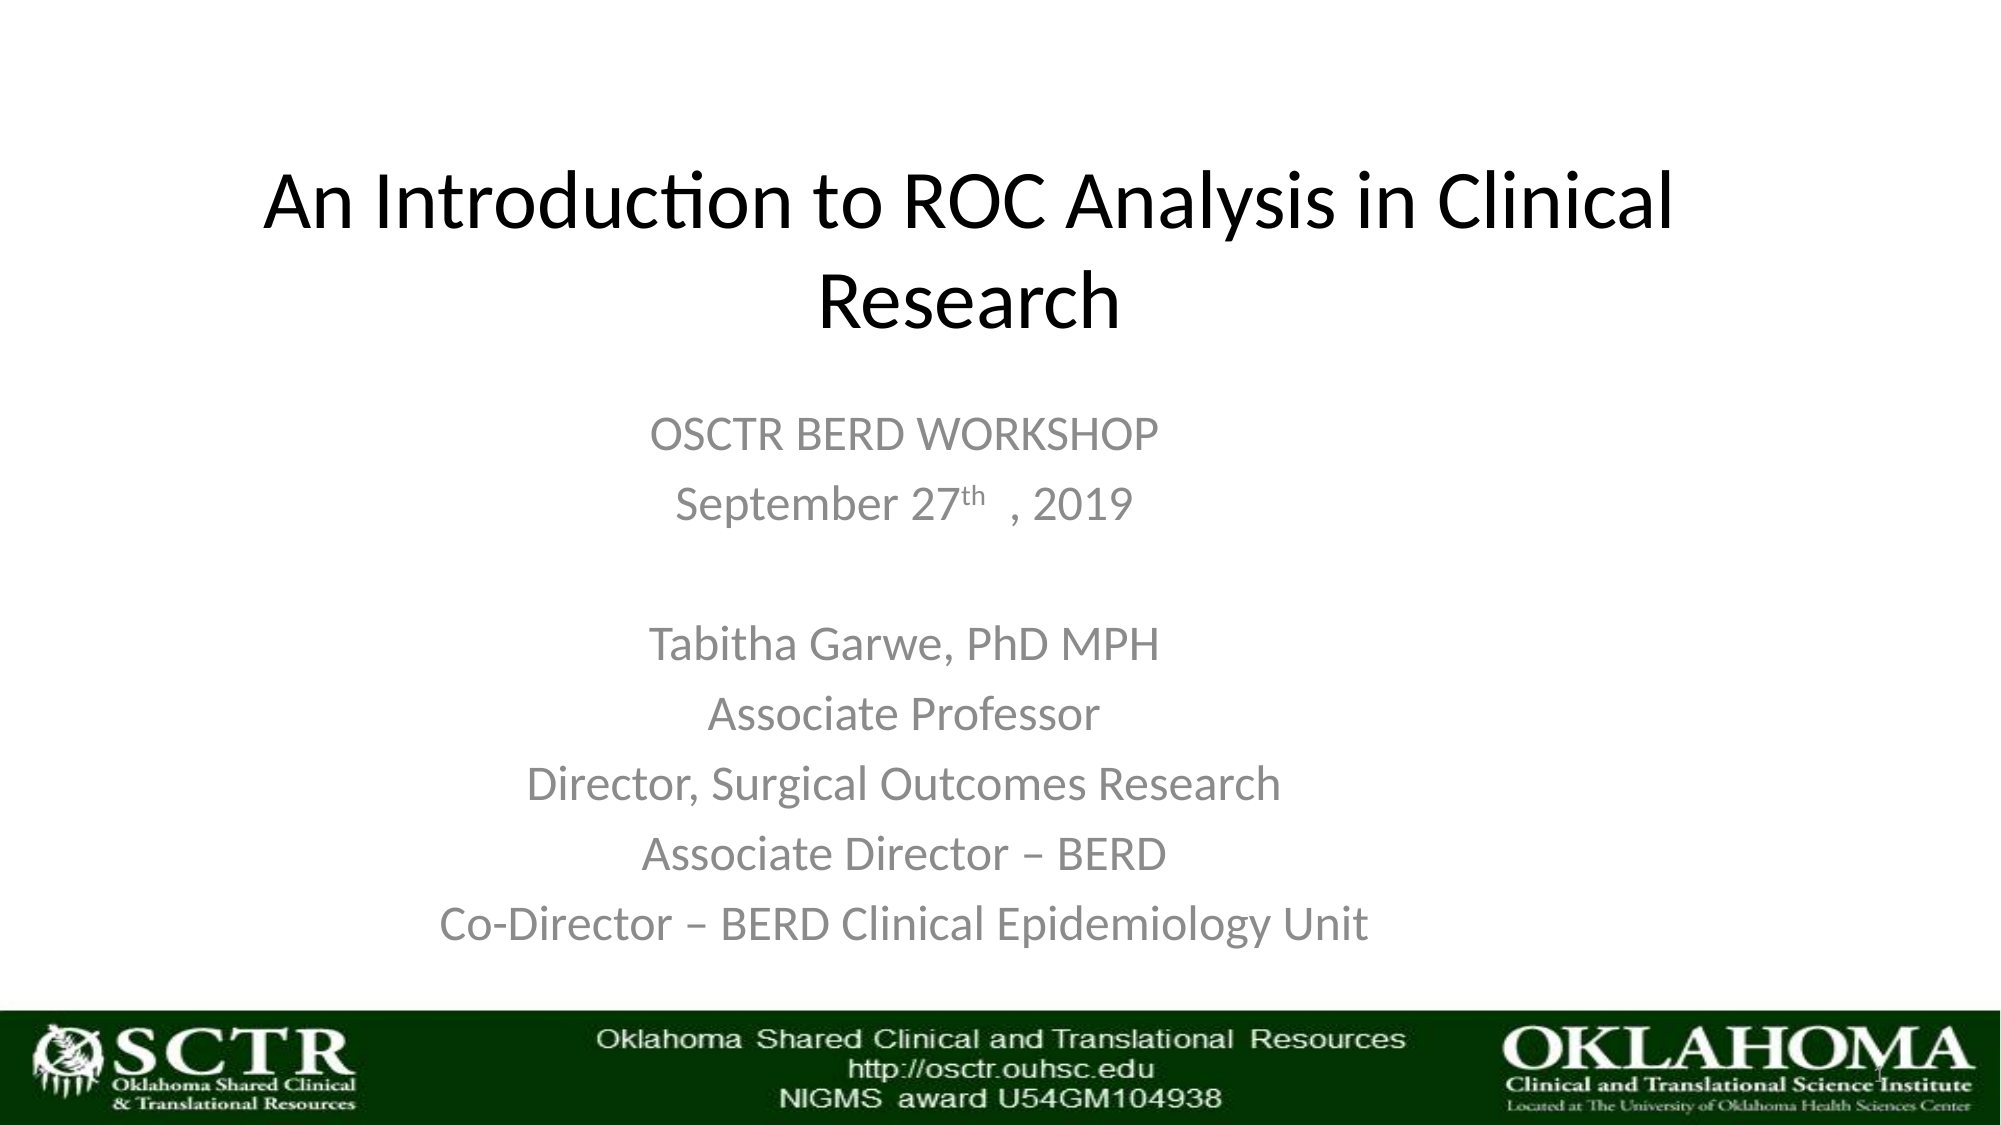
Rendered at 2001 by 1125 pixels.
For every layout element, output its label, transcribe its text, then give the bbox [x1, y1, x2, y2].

picture [0, 0, 2001, 1125]
slide_number 1 [1433, 1042, 1900, 1103]
title An Introduction to ROC Analysis in Clinical Research [120, 124, 1821, 366]
subtitle OSCTR BERD WORKSHOP September 27th , 2019 Tabitha Garwe, PhD MPH Associate Professor Director, Surgical Outcomes Research Associate Director – BERD Co-Director – BERD Clinical Epidemiology Unit [142, 393, 1667, 980]
